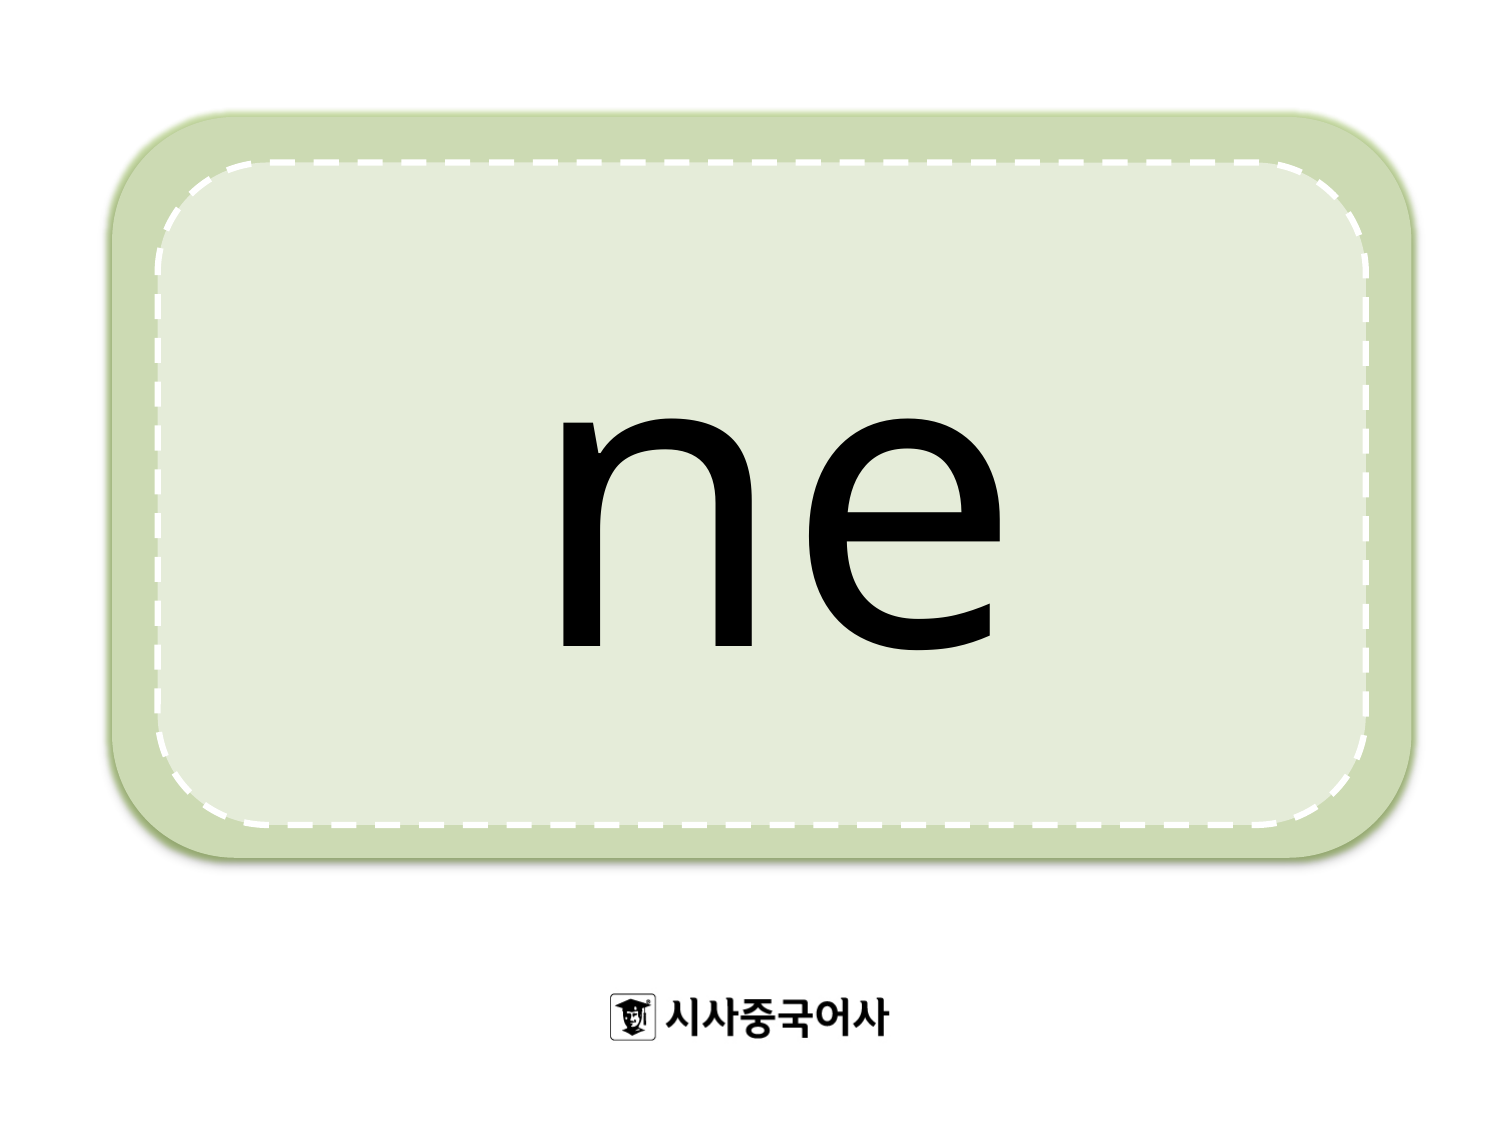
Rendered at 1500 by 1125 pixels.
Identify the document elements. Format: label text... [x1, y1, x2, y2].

picture [602, 987, 898, 1047]
text_box ne [171, 149, 1380, 812]
